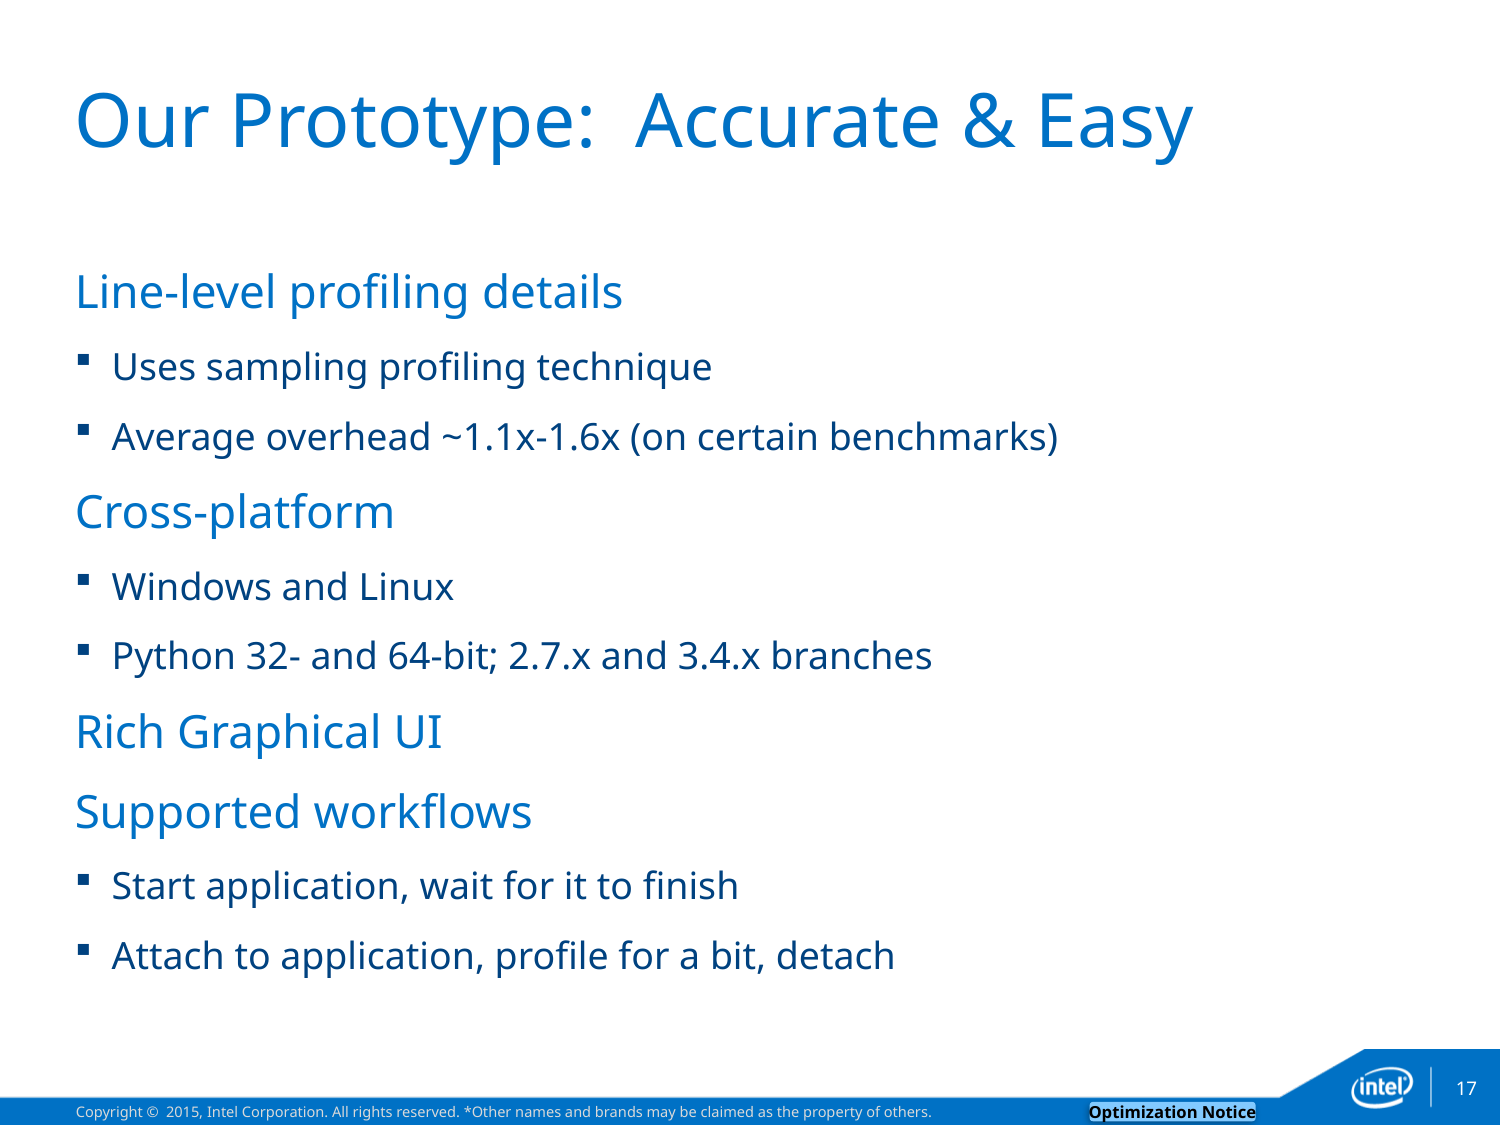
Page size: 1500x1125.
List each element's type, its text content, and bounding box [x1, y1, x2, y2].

title Our Prototype: Accurate & Easy [74, 72, 1425, 261]
list Line-level profiling details Uses sampling profiling technique Average overhead ~1.1x-1.6x (on certain benchmarks) Cross-platform Windows and Linux Python 32- and 64-bit; 2.7.x and 3.4.x branches Rich Graphical UI Supported workflows Start application, wait for it to finish Attach to application, profile for a bit, detach [74, 262, 1425, 1013]
picture [0, 1049, 1500, 1125]
slide_number 17 [1406, 1059, 1478, 1119]
